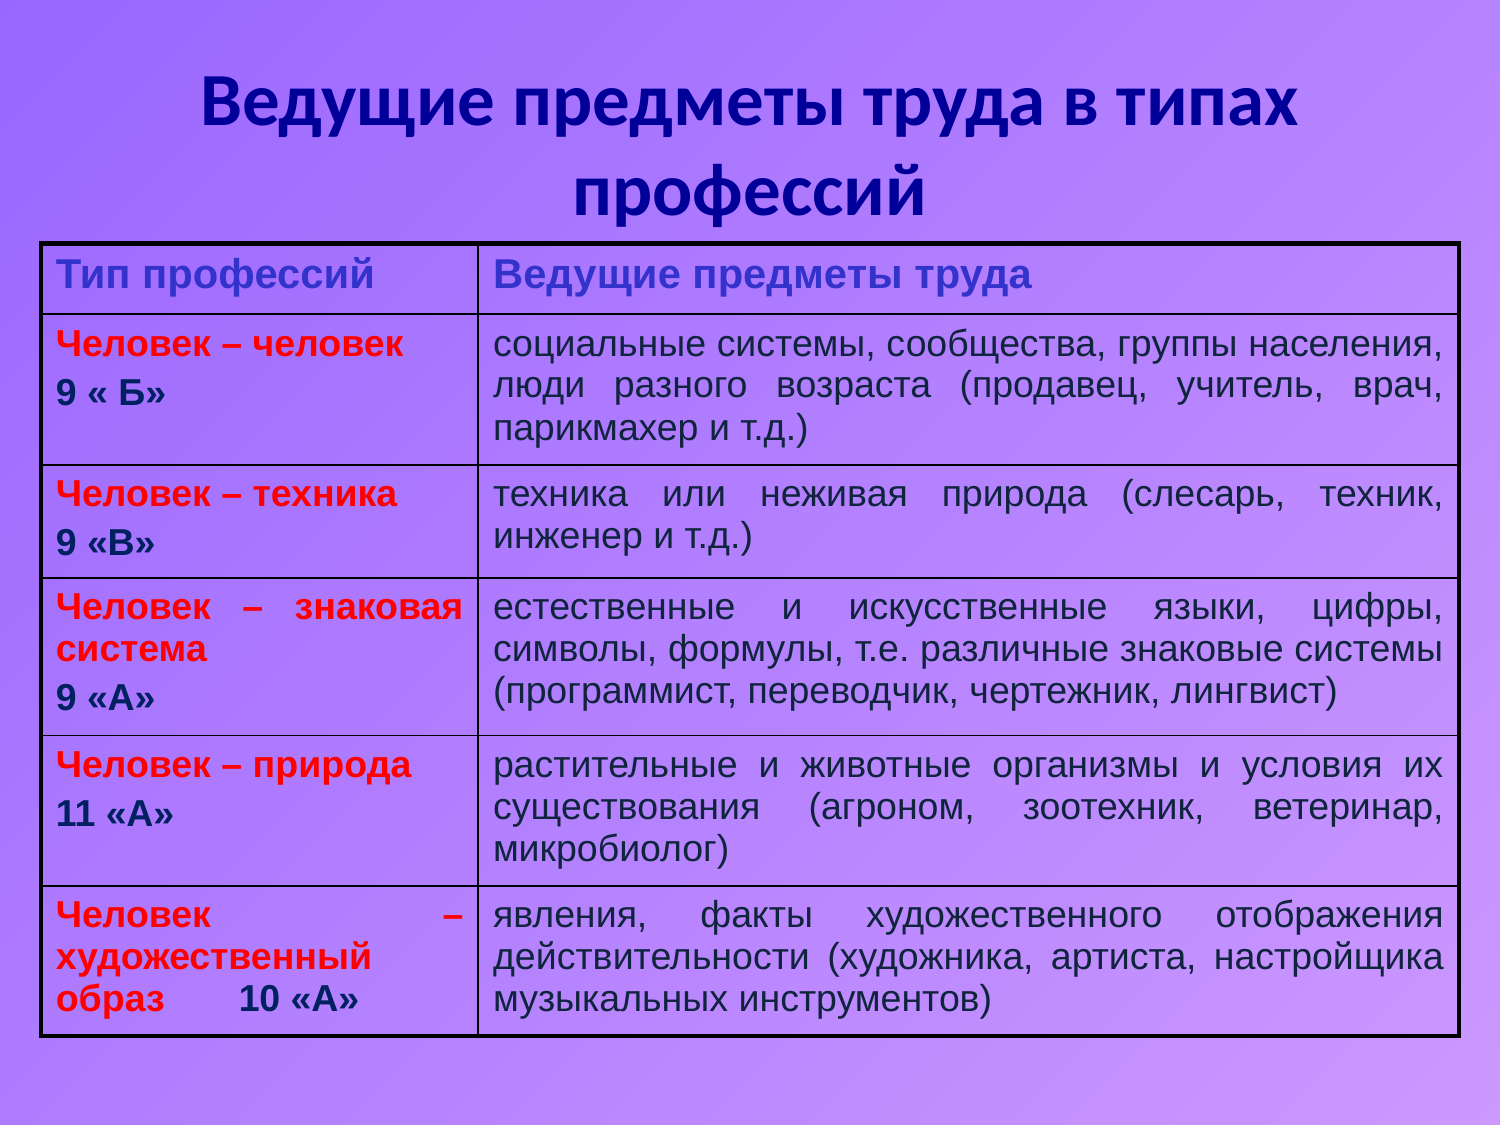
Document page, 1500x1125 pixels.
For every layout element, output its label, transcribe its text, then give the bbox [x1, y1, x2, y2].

table_cell социальные системы, сообщества, группы населения, люди разного возраста (продавец, учитель, врач, парикмахер и т.д.) [479, 315, 1457, 464]
table_cell Человек – художественный образ 10 «А» [43, 887, 477, 1034]
table_header Тип профессий [43, 246, 477, 313]
table_cell растительные и животные организмы и условия их существования (агроном, зоотехник, ветеринар, микробиолог) [479, 736, 1457, 885]
table_cell Человек – знаковая система 9 «А» [43, 579, 477, 735]
table_cell явления, факты художественного отображения действительности (художника, артиста, настройщика музыкальных инструментов) [479, 887, 1457, 1034]
table_cell Человек – природа 11 «А» [43, 736, 477, 885]
table_cell естественные и искусственные языки, цифры, символы, формулы, т.е. различные знаковые системы (программист, переводчик, чертежник, лингвист) [479, 579, 1457, 735]
table_header Ведущие предметы труда [479, 246, 1457, 313]
table_cell техника или неживая природа (слесарь, техник, инженер и т.д.) [479, 466, 1457, 577]
text_box Ведущие предметы труда в типах профессий [0, 42, 1500, 238]
table_cell Человек – техника 9 «В» [43, 466, 477, 577]
table_cell Человек – человек 9 « Б» [43, 315, 477, 464]
